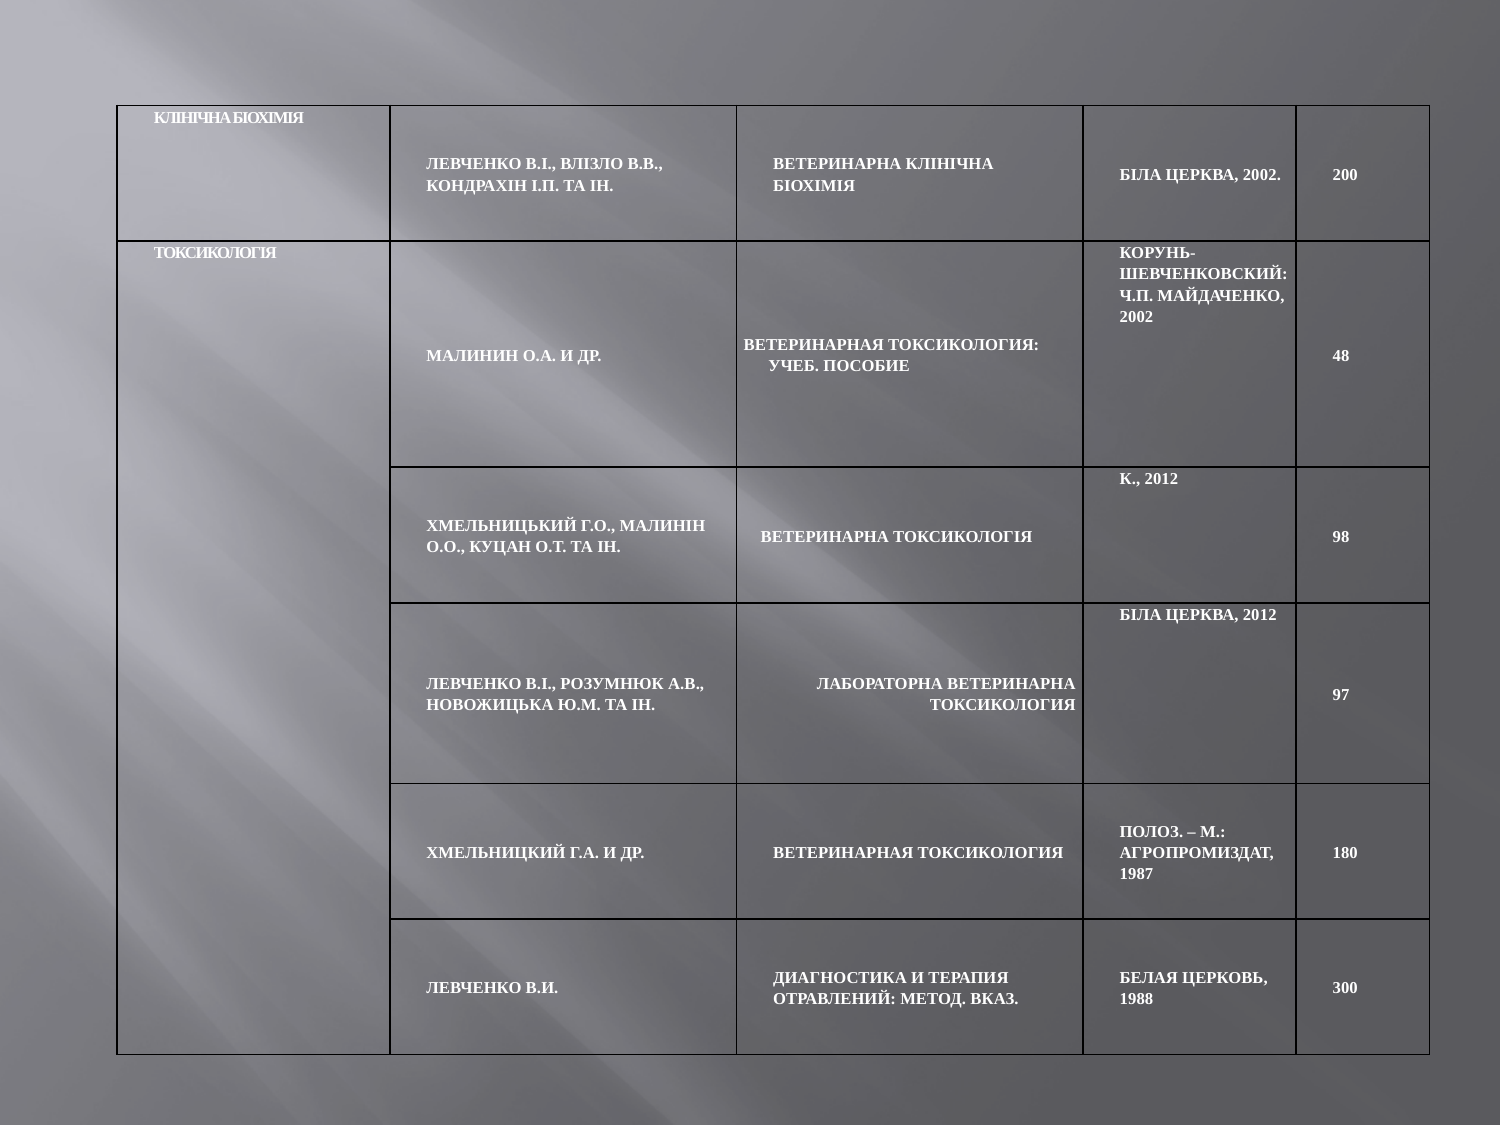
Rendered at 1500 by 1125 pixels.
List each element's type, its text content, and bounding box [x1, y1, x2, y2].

table_cell хмельницький г.о., малинін о.о., куцан о.т. та ін. [391, 468, 736, 602]
table_cell Полоз. – М.: Агропромиздат, 1987 [1084, 784, 1295, 918]
table_cell Диагностика и терапия отравлений: Метод. Вказ. [737, 920, 1082, 1054]
table_header Біла Церква, 2002. [1084, 106, 1295, 240]
table_cell Корунь-Шевченковский: Ч.П. Майдаченко, 2002 [1084, 242, 1295, 466]
table_header Ветеринарна клінічна біохімія [737, 106, 1082, 240]
table_cell 48 [1297, 242, 1429, 466]
table_cell лабораторна ветеринарна токсикология [737, 604, 1082, 783]
table_cell 98 [1297, 468, 1429, 602]
table_cell Малинин О.А. и др. [391, 242, 736, 466]
table_cell 300 [1297, 920, 1429, 1054]
table_cell Белая Церковь, 1988 [1084, 920, 1295, 1054]
table_cell к., 2012 [1084, 468, 1295, 602]
table_header Левченко В.І., Влізло В.В., Кондрахін І.П. та ін. [391, 106, 736, 240]
table_cell левченко в.і., розумнюк а.в., новожицька ю.м. та ін. [391, 604, 736, 783]
table_cell 97 [1297, 604, 1429, 783]
table_cell Токсикологія [118, 242, 389, 1054]
table_header Клінічна біохімія [118, 106, 389, 240]
table_cell Левченко В.И. [391, 920, 736, 1054]
table_cell Хмельницкий Г.А. и др. [391, 784, 736, 918]
table_header 200 [1297, 106, 1429, 240]
table_cell ветеринарна токсикологія [737, 468, 1082, 602]
table_cell 180 [1297, 784, 1429, 918]
table_cell Ветеринарная токсикология [737, 784, 1082, 918]
table_cell біла церква, 2012 [1084, 604, 1295, 783]
table_cell Ветеринарная токсикология: Учеб. Пособие [737, 242, 1082, 466]
